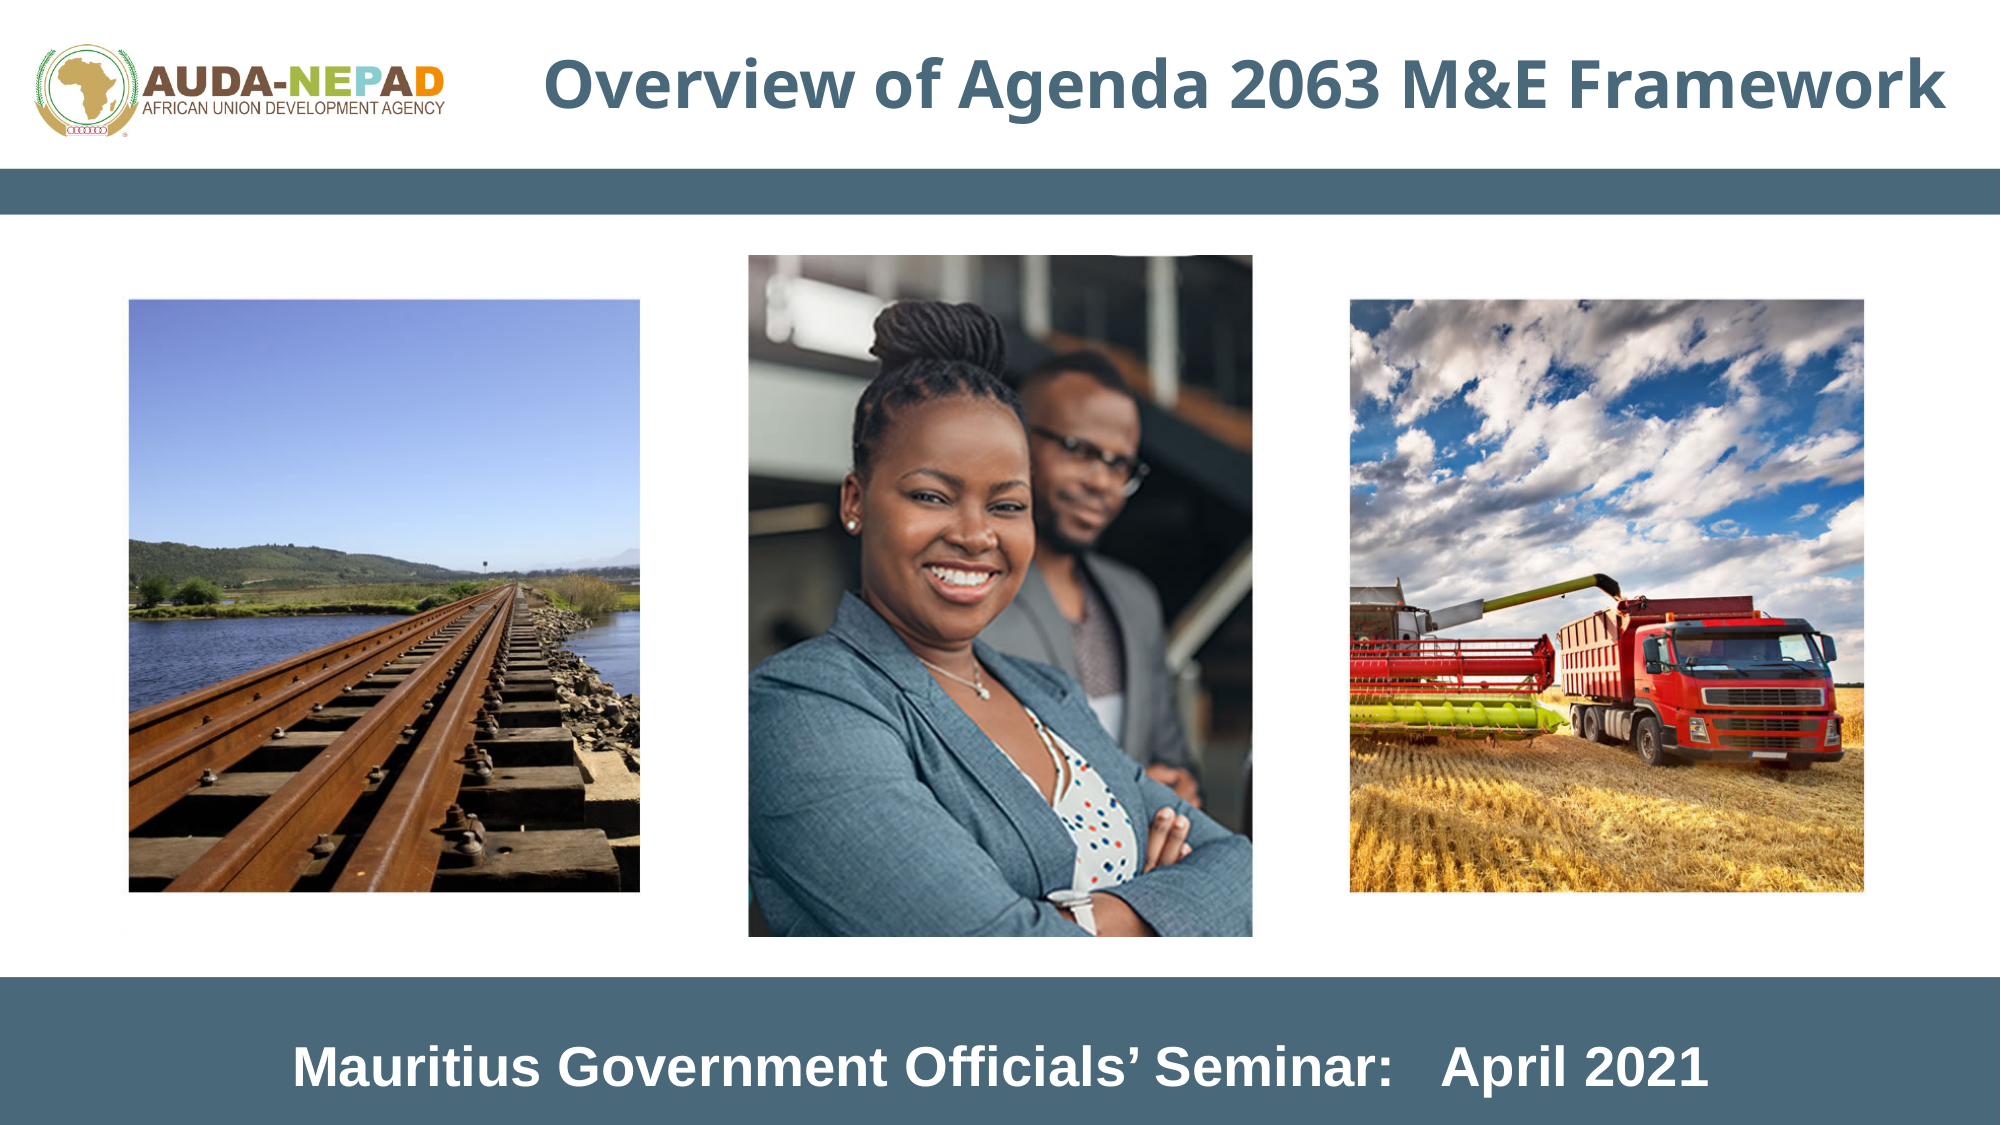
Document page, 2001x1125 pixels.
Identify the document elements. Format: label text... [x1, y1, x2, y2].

title Mauritius Government Officials’ Seminar: April 2021 [34, 996, 1968, 1106]
subtitle Overview of Agenda 2063 M&E Framework [522, 37, 1968, 137]
picture [0, 255, 2000, 937]
picture [34, 44, 445, 137]
